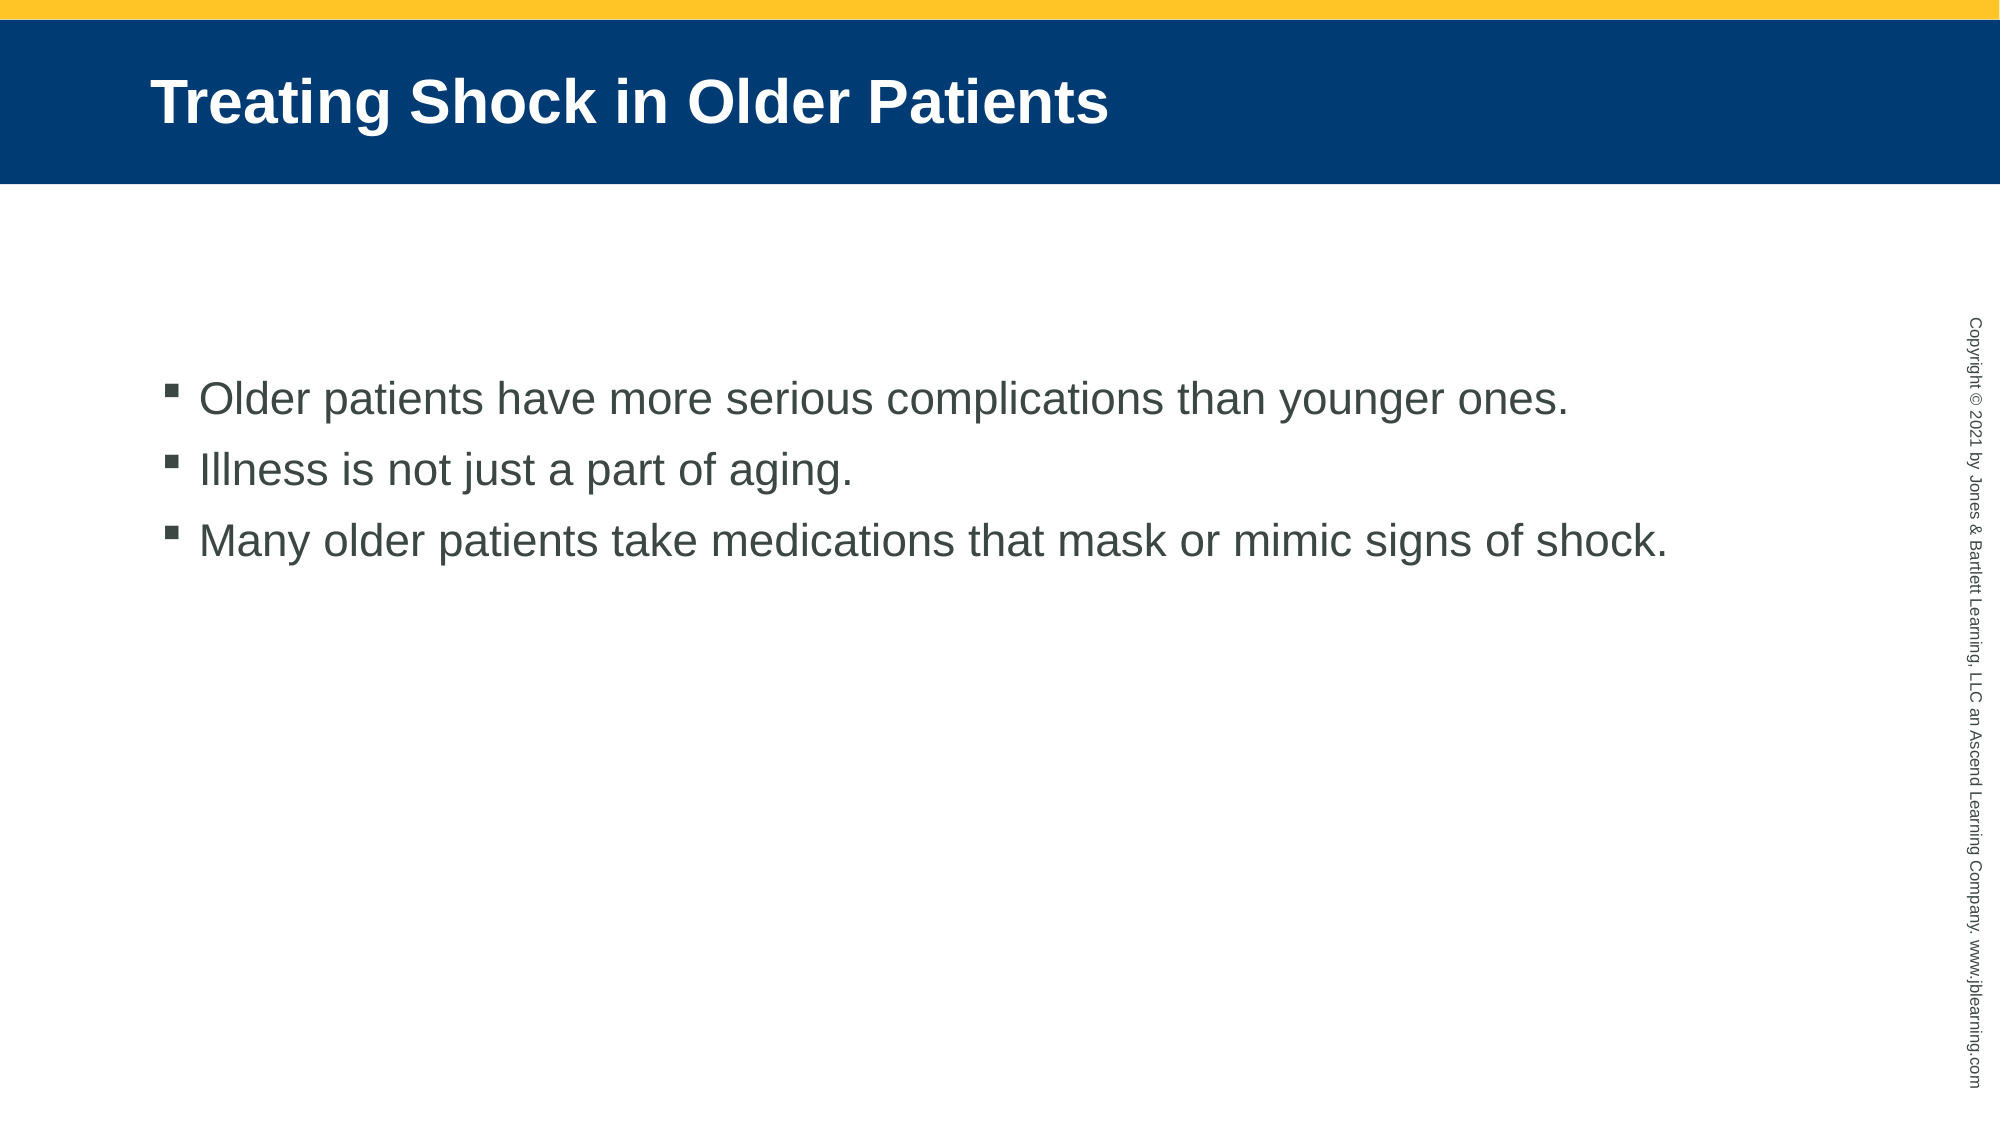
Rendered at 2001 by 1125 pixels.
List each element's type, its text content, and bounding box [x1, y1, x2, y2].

title Treating Shock in Older Patients [0, 19, 2000, 185]
list Older patients have more serious complications than younger ones. Illness is not just a part of aging. Many older patients take medications that mask or mimic signs of shock. [146, 361, 1859, 1016]
